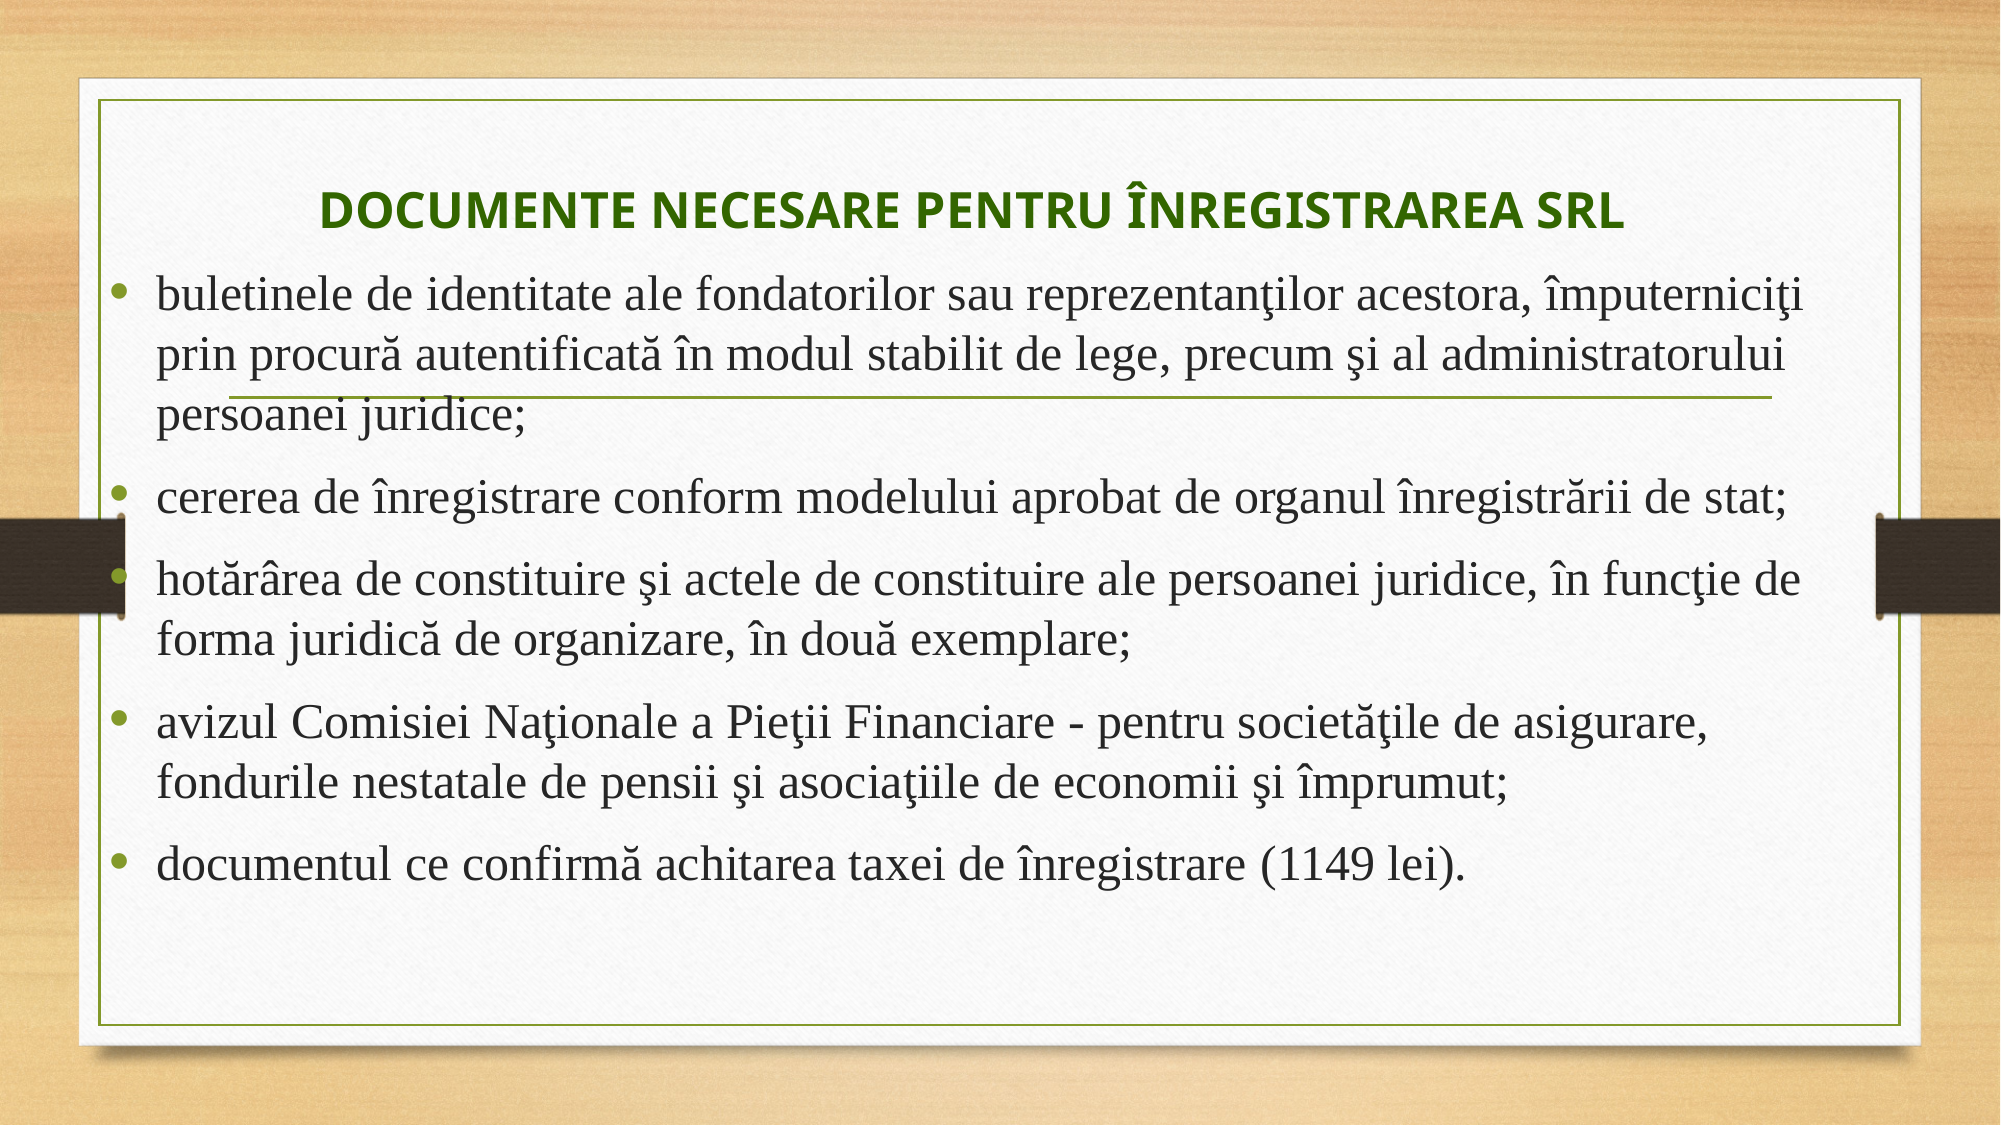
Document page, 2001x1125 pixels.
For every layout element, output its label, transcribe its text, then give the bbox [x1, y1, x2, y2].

list DOCUMENTE NECESARE PENTRU ÎNREGISTRAREA SRL buletinele de identitate ale fondatorilor sau reprezentanţilor acestora, împuterniciţi prin procură autentificată în modul stabilit de lege, precum şi al administratorului persoanei juridice; cererea de înregistrare conform modelului aprobat de organul înregistrării de stat; hotărârea de constituire şi actele de constituire ale persoanei juridice, în funcţie de forma juridică de organizare, în două exemplare; avizul Comisiei Naţionale a Pieţii Financiare - pentru societăţile de asigurare, fondurile nestatale de pensii şi asociaţiile de economii şi împrumut; documentul ce confirmă achitarea taxei de înregistrare (1149 lei). [94, 161, 1863, 1074]
picture [0, 0, 2001, 1125]
